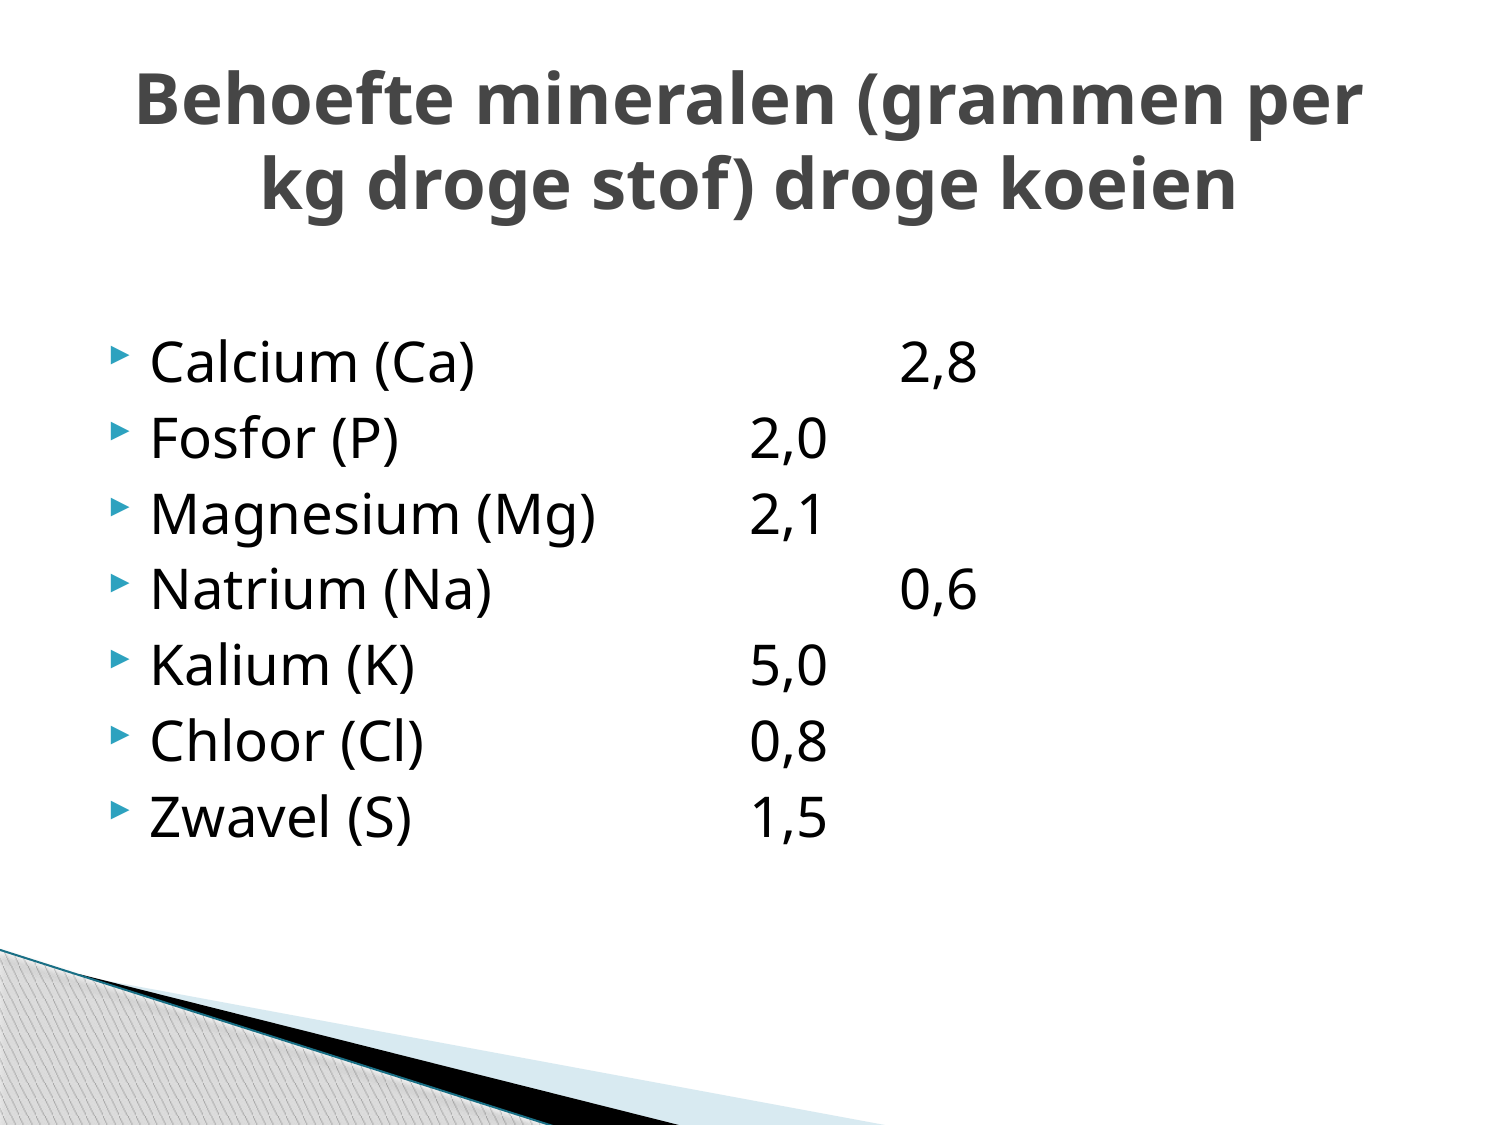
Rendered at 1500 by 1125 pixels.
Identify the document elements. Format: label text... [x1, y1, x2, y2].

list Calcium (Ca) 2,8 Fosfor (P) 2,0 Magnesium (Mg) 2,1 Natrium (Na) 0,6 Kalium (K) 5,0 Chloor (Cl) 0,8 Zwavel (S) 1,5 [75, 243, 1425, 986]
title Behoefte mineralen (grammen per kg droge stof) droge koeien [75, 45, 1425, 233]
